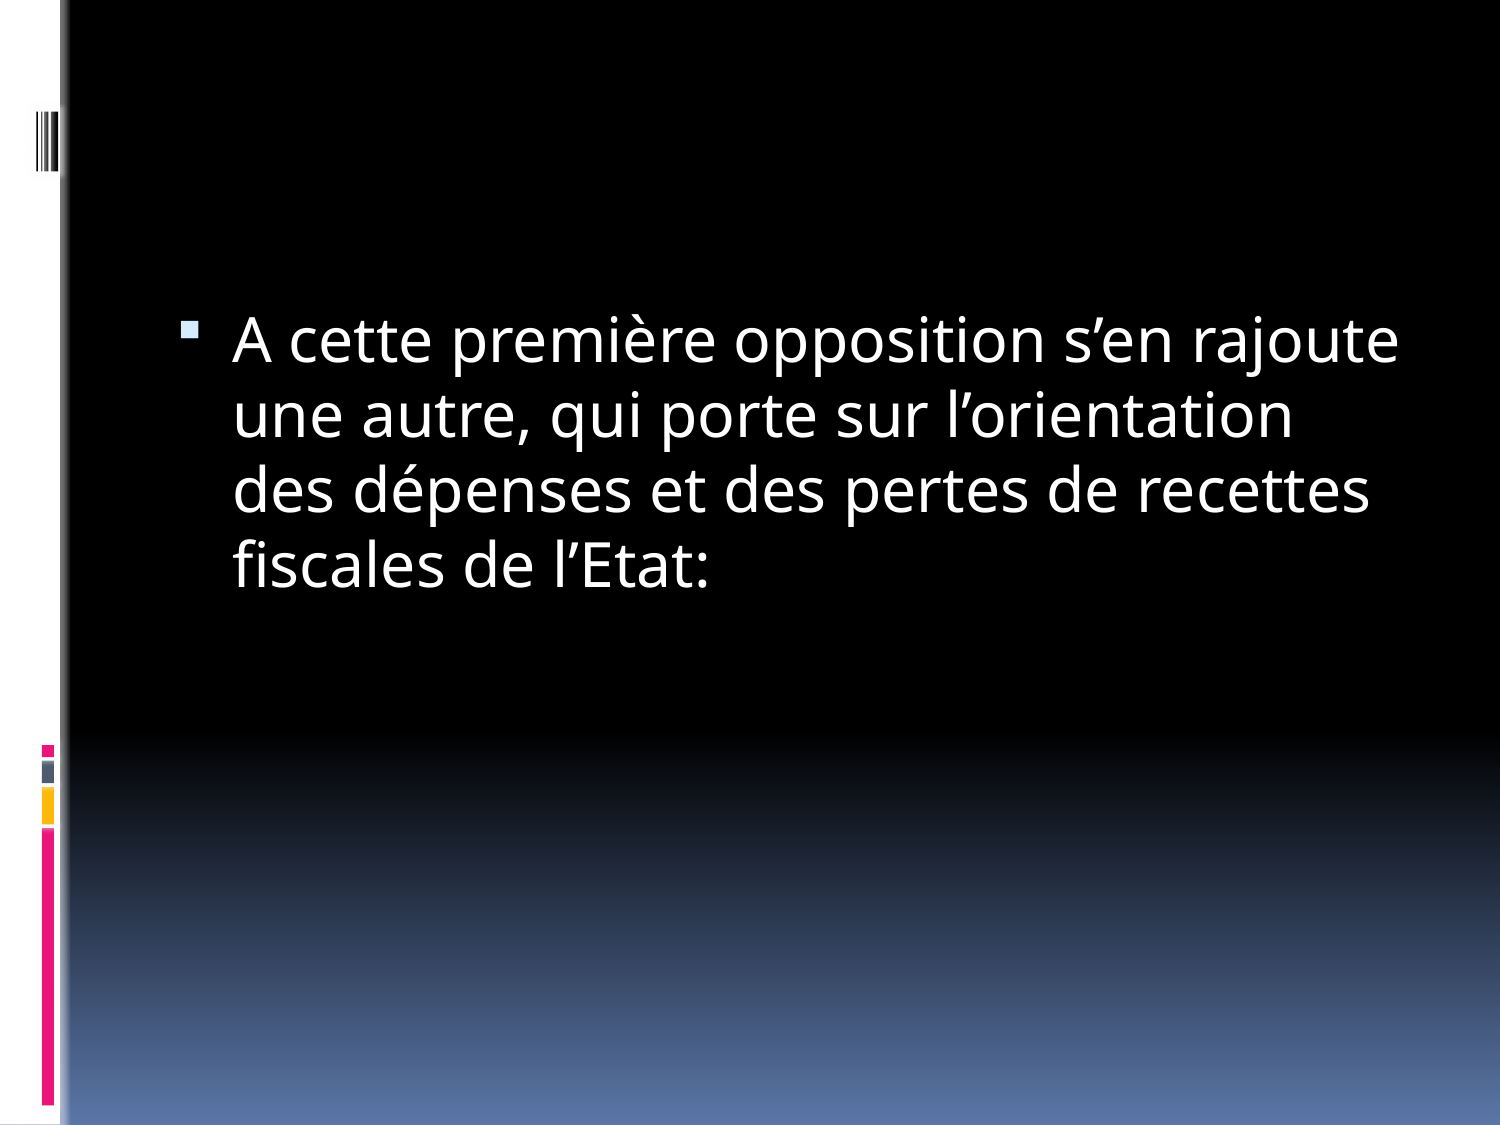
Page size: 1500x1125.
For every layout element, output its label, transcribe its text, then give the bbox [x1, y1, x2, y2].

list A cette première opposition s’en rajoute une autre, qui porte sur l’orientation des dépenses et des pertes de recettes fiscales de l’Etat: [150, 292, 1425, 1043]
